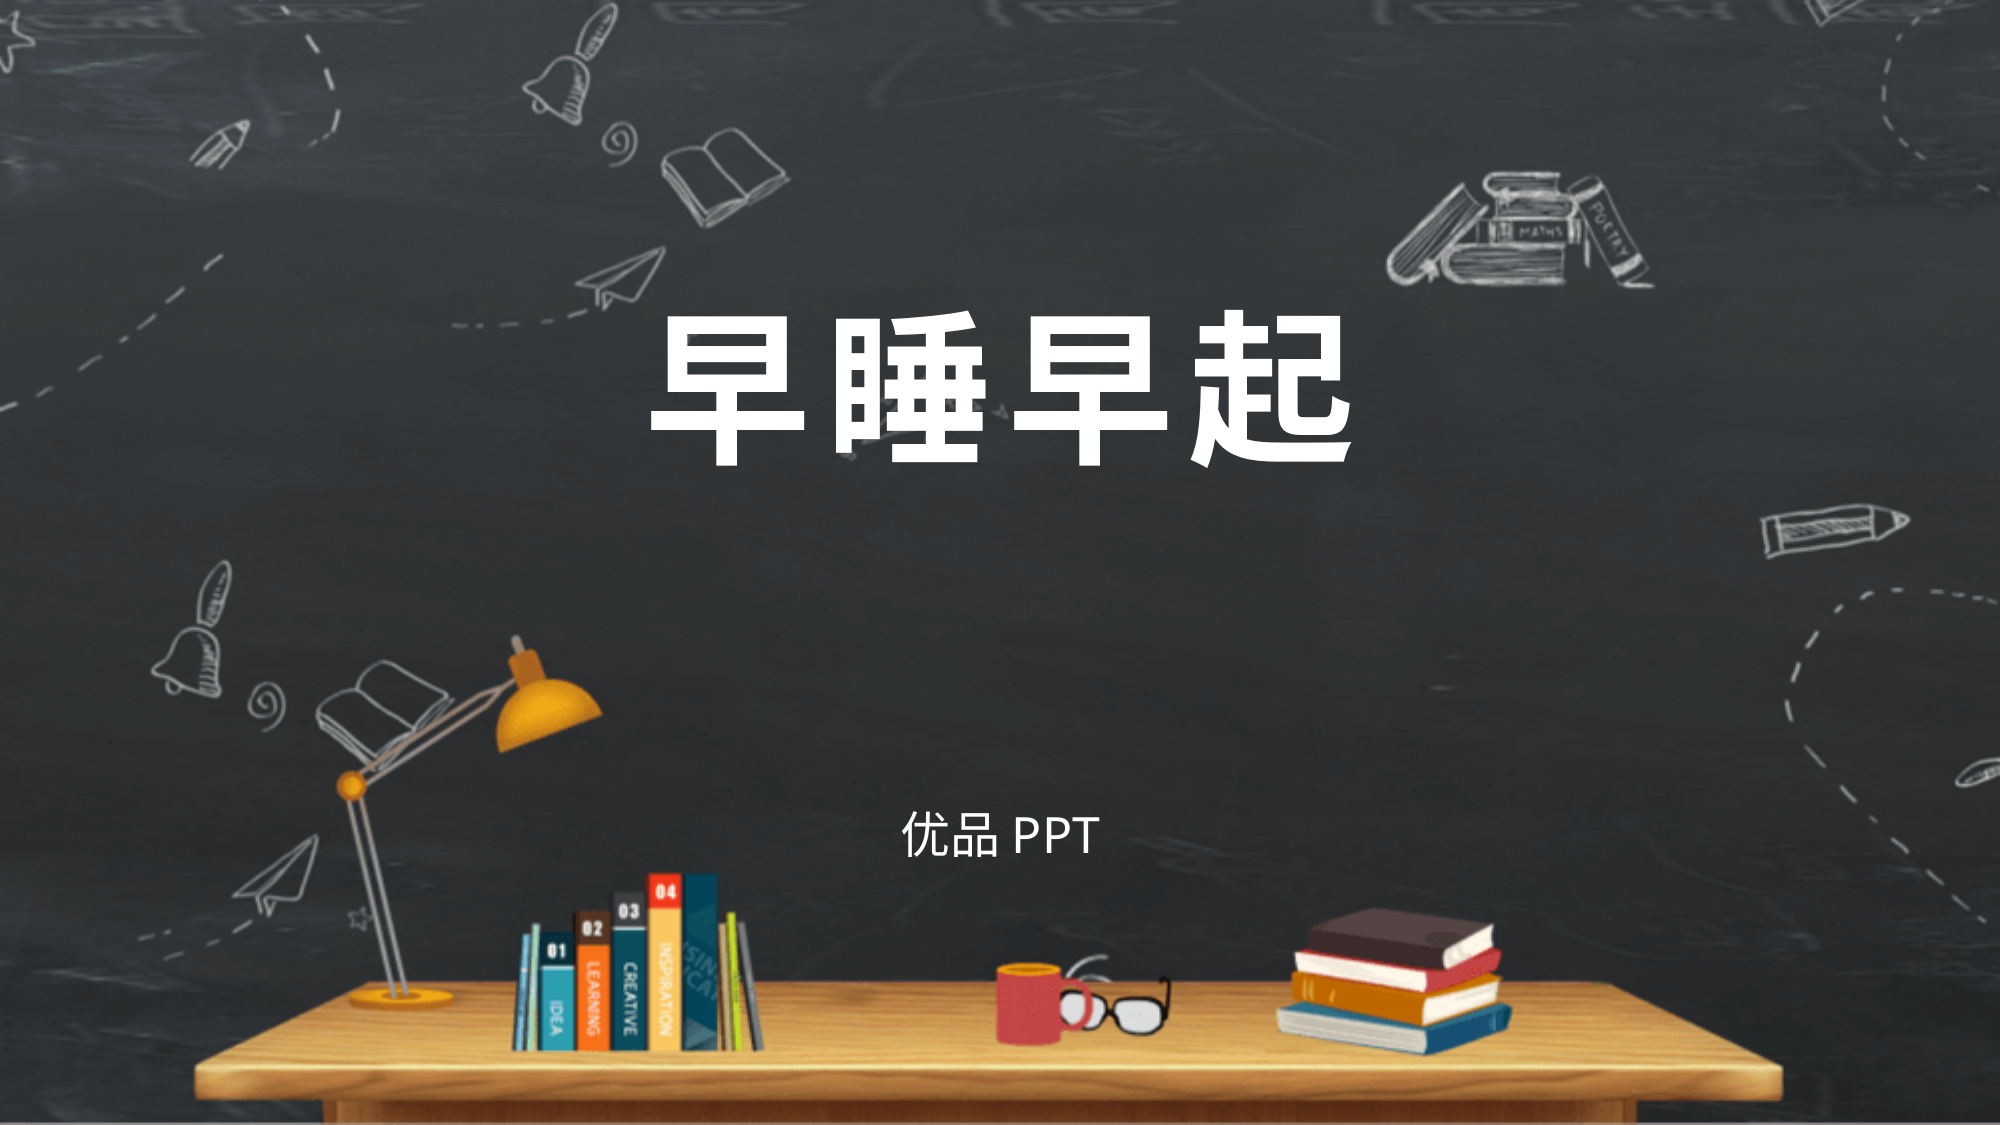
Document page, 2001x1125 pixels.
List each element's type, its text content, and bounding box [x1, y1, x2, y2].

title 早睡早起 [0, 302, 2000, 486]
picture [0, 872, 2000, 1125]
picture [0, 0, 2000, 302]
picture [0, 486, 2000, 790]
text_box 优品PPT [0, 790, 2000, 872]
